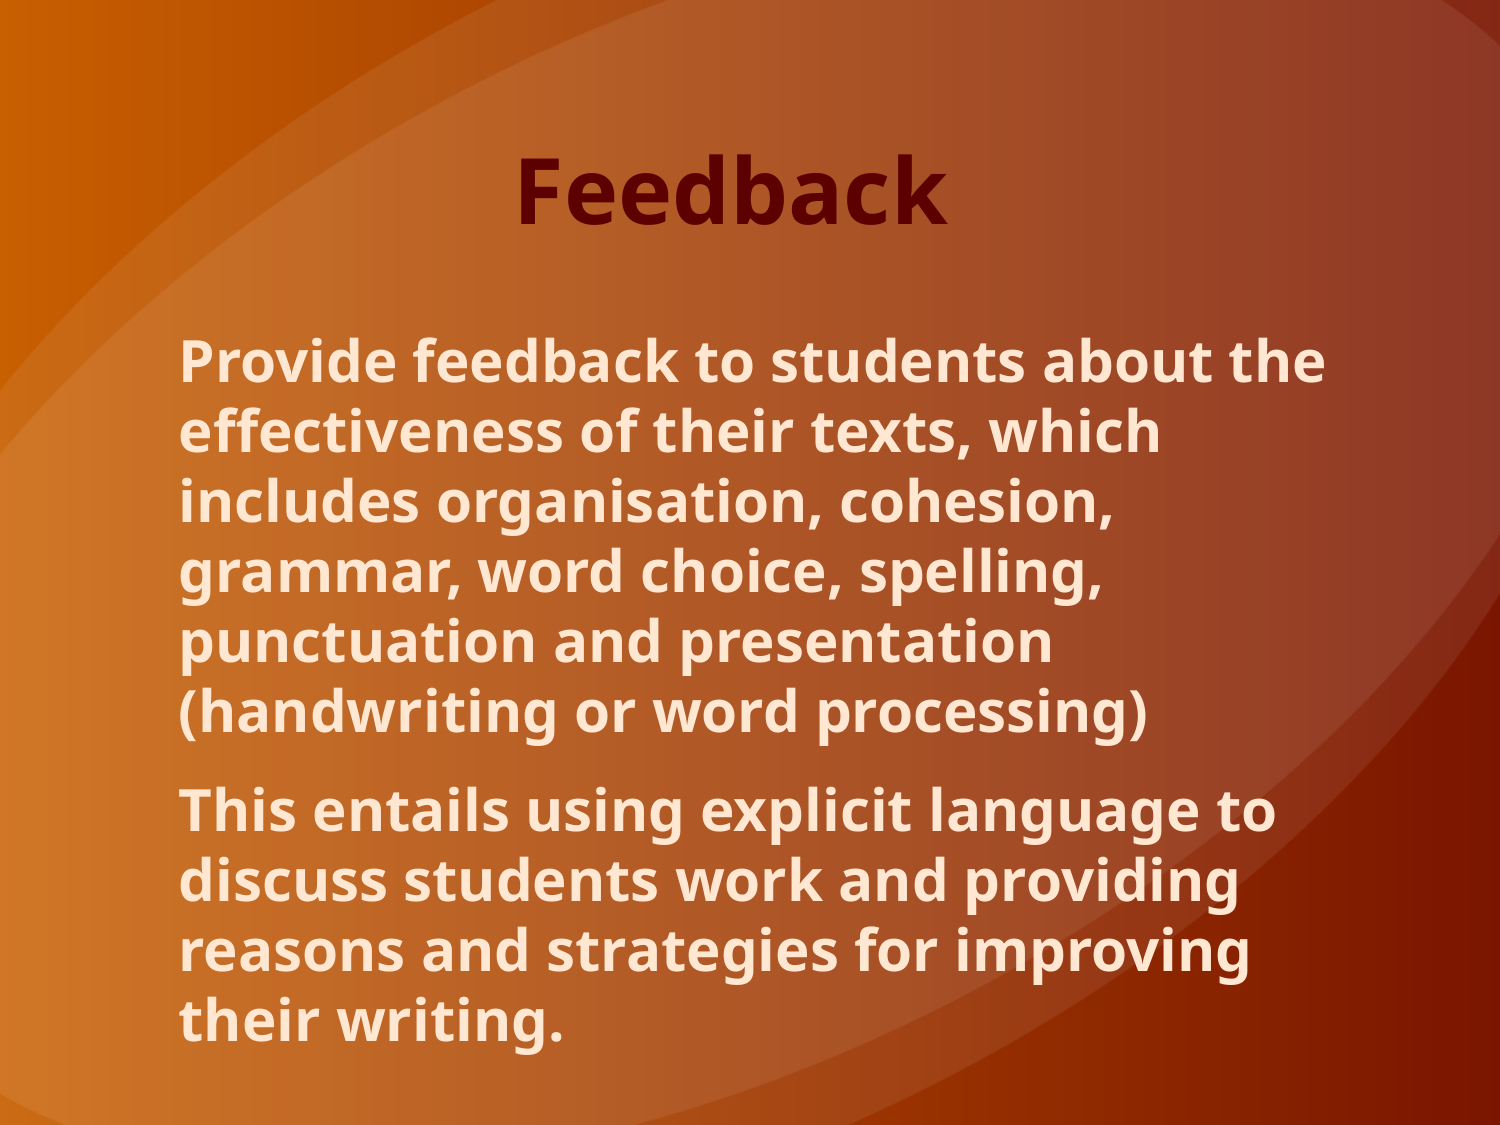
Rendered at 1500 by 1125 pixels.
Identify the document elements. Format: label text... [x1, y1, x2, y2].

picture [0, 0, 1500, 1125]
text_box Feedback [93, 175, 1369, 250]
text_box Provide feedback to students about the effectiveness of their texts, which includes organisation, cohesion, grammar, word choice, spelling, punctuation and presentation (handwriting or word processing) This entails using explicit language to discuss students work and providing reasons and strategies for improving their writing. [163, 316, 1383, 1061]
